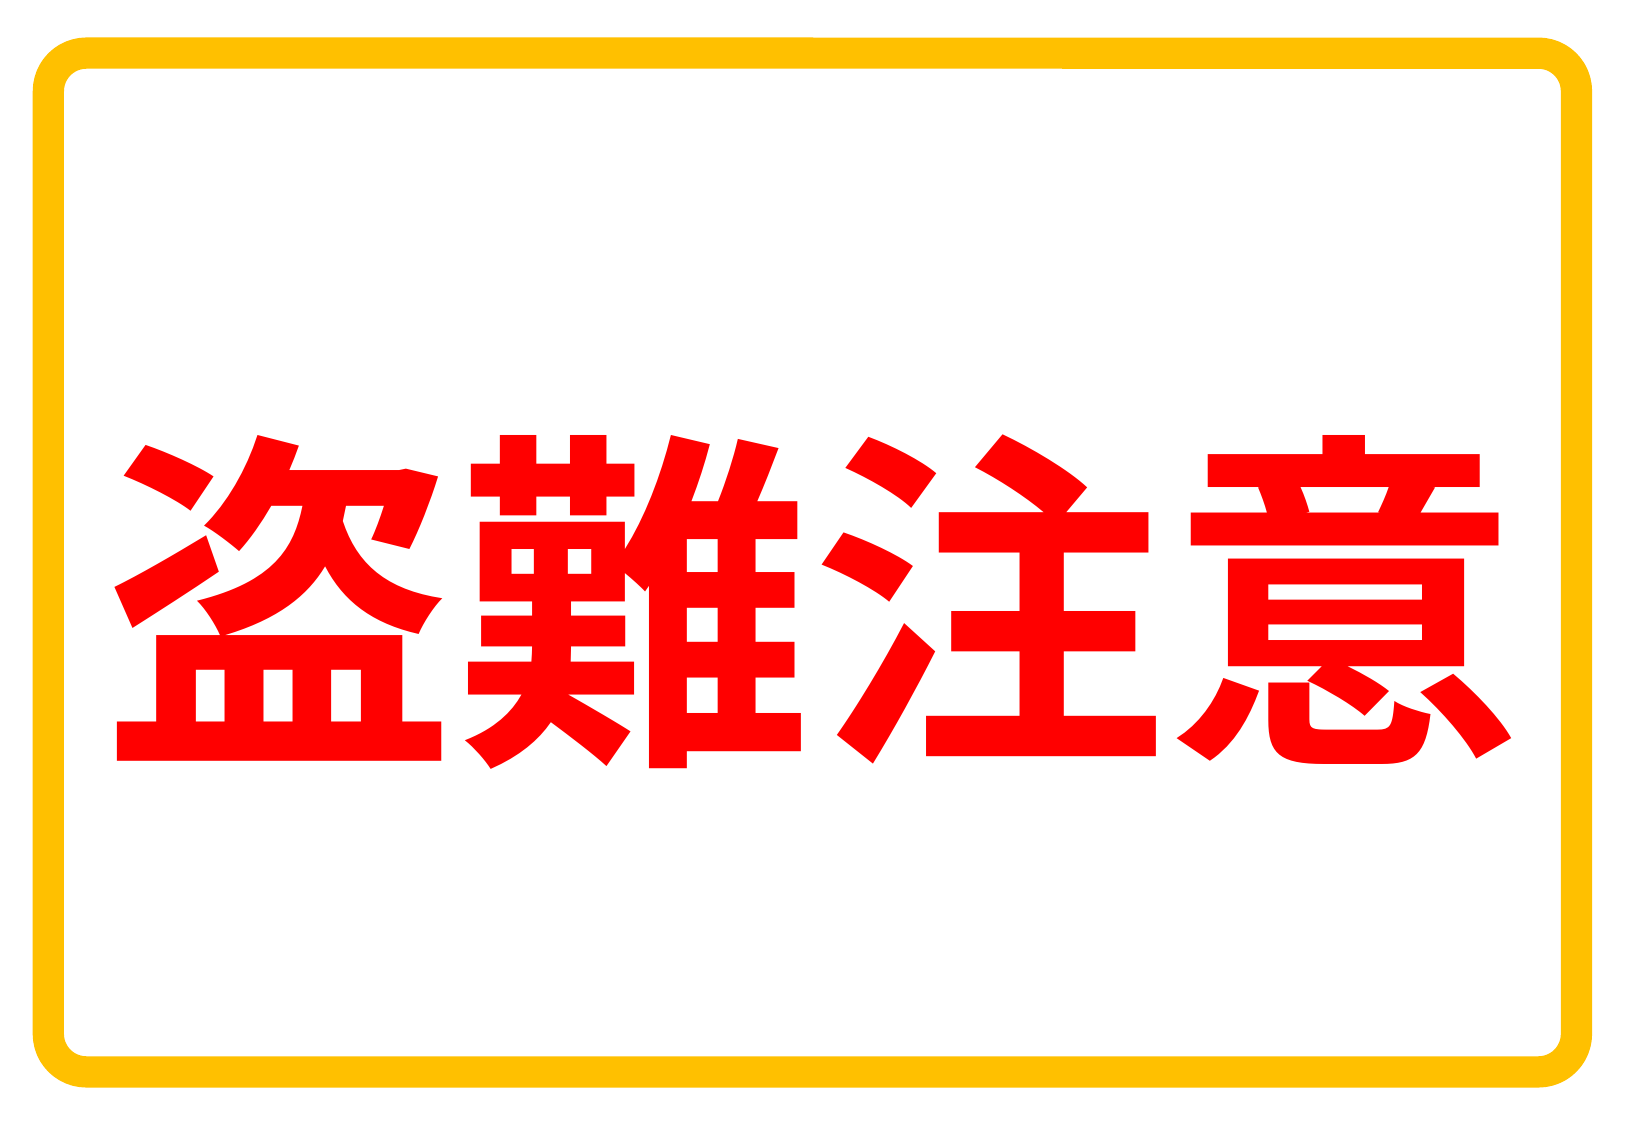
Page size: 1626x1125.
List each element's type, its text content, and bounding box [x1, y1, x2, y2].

text_box 盗難注意 [0, 375, 1625, 815]
text_box [46, 815, 1579, 1075]
text_box [46, 50, 1579, 375]
